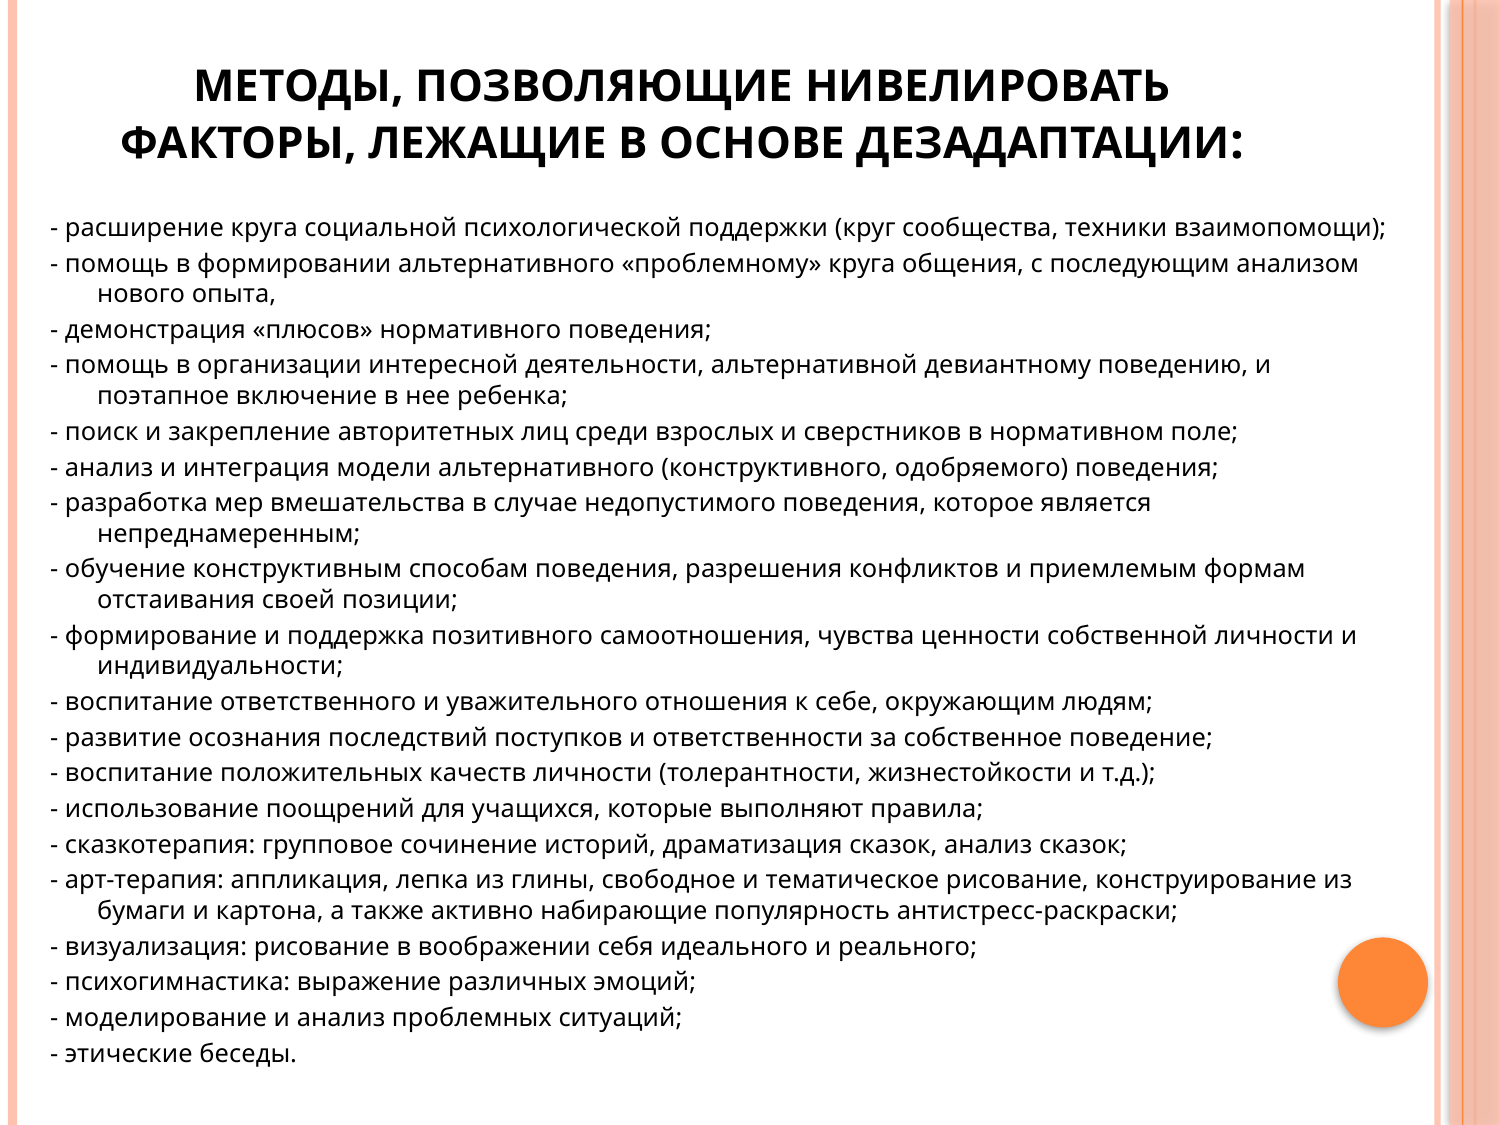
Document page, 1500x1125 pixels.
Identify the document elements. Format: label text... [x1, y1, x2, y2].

title Методы, позволяющие нивелировать факторы, лежащие в основе дезадаптации: [70, 46, 1296, 203]
list - расширение круга социальной психологической поддержки (круг сообщества, техники взаимопомощи); - помощь в формировании альтернативного «проблемному» круга общения, с последующим анализом нового опыта, - демонстрация «плюсов» нормативного поведения; - помощь в организации интересной деятельности, альтернативной девиантному поведению, и поэтапное включение в нее ребенка; - поиск и закрепление авторитетных лиц среди взрослых и сверстников в нормативном поле; - анализ и интеграция модели альтернативного (конструктивного, одобряемого) поведения; - разработка мер вмешательства в случае недопустимого поведения, которое является непреднамеренным; - обучение конструктивным способам поведения, разрешения конфликтов и приемлемым формам отстаивания своей позиции; - формирование и поддержка позитивного самоотношения, чувства ценности собственной личности и индивидуальности; - воспитание ответственного и уважительного отношения к себе, окружающим людям; - развитие осознания последствий поступков и ответственности за собственное поведение; - воспитание положительных качеств личности (толерантности, жизнестойкости и т.д.); - использование поощрений для учащихся, которые выполняют правила; - сказкотерапия: групповое сочинение историй, драматизация сказок, анализ сказок; - арт-терапия: аппликация, лепка из глины, свободное и тематическое рисование, конструирование из бумаги и картона, а также активно набирающие популярность антистресс-раскраски; - визуализация: рисование в воображении себя идеального и реального; - психогимнастика: выражение различных эмоций; - моделирование и анализ проблемных ситуаций; - этические беседы. [35, 203, 1407, 1102]
